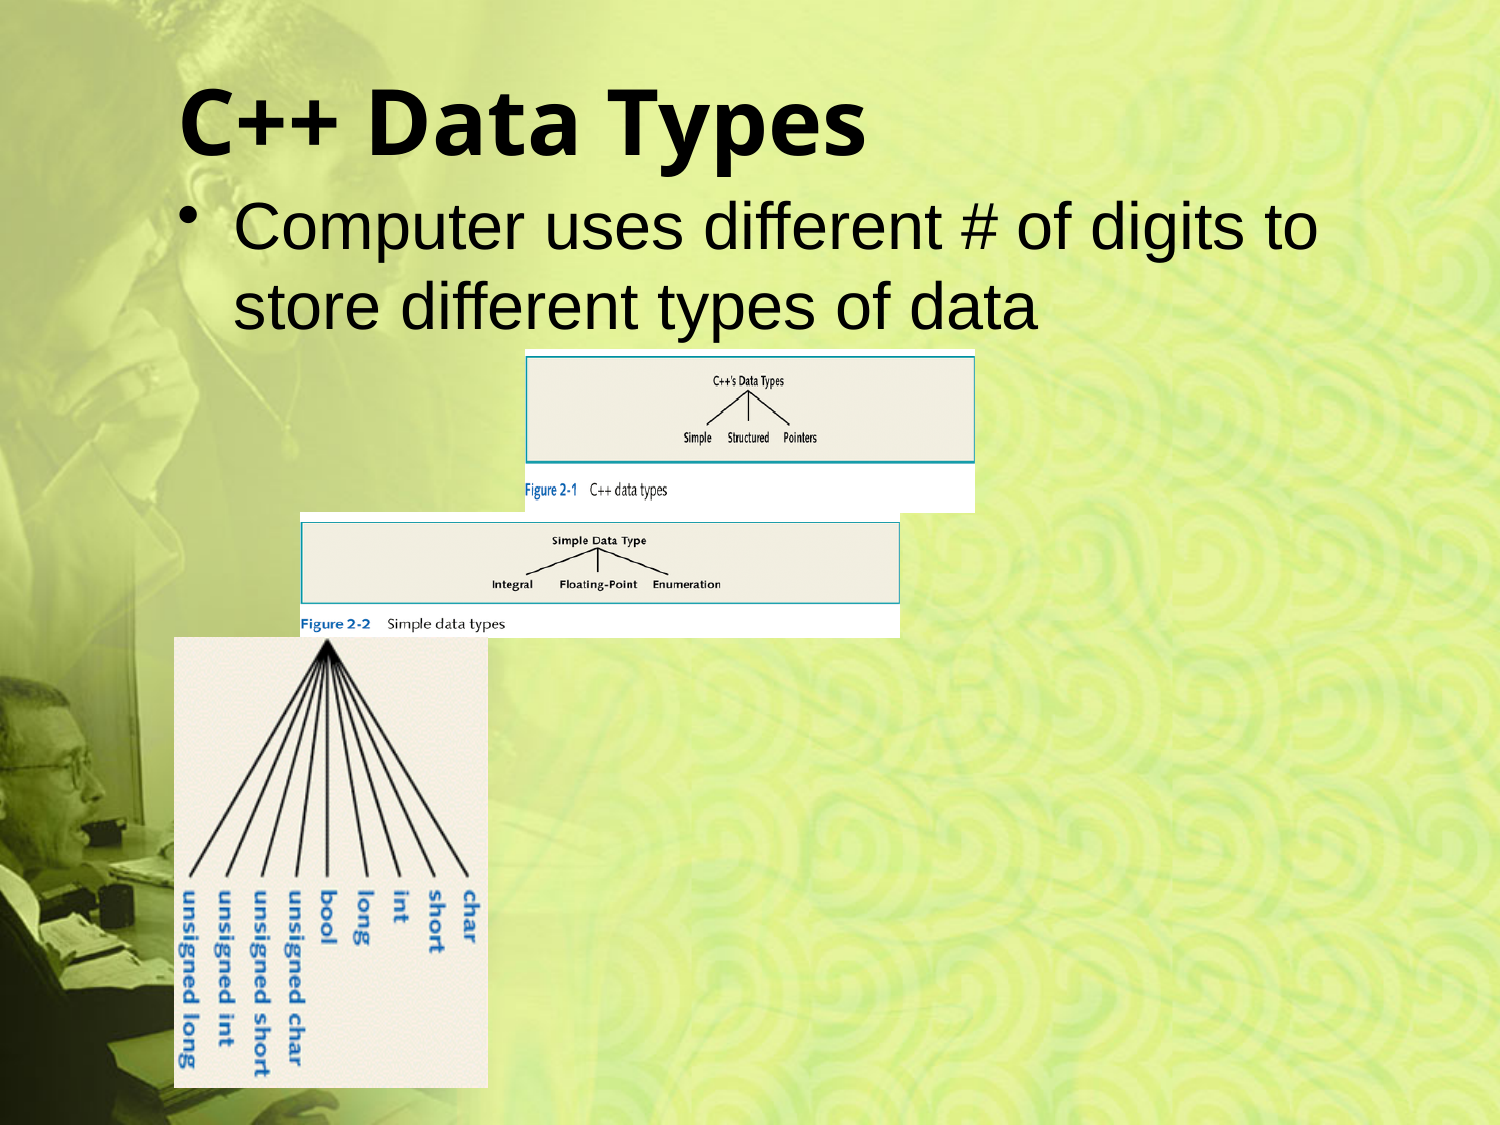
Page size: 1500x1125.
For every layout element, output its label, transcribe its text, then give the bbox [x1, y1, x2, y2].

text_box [524, 349, 976, 513]
picture [0, 0, 1500, 1125]
title C++ Data Types [162, 50, 1438, 174]
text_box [174, 637, 488, 1088]
text_box Computer uses different # of digits to store different types of data [162, 174, 1438, 950]
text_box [299, 512, 901, 638]
